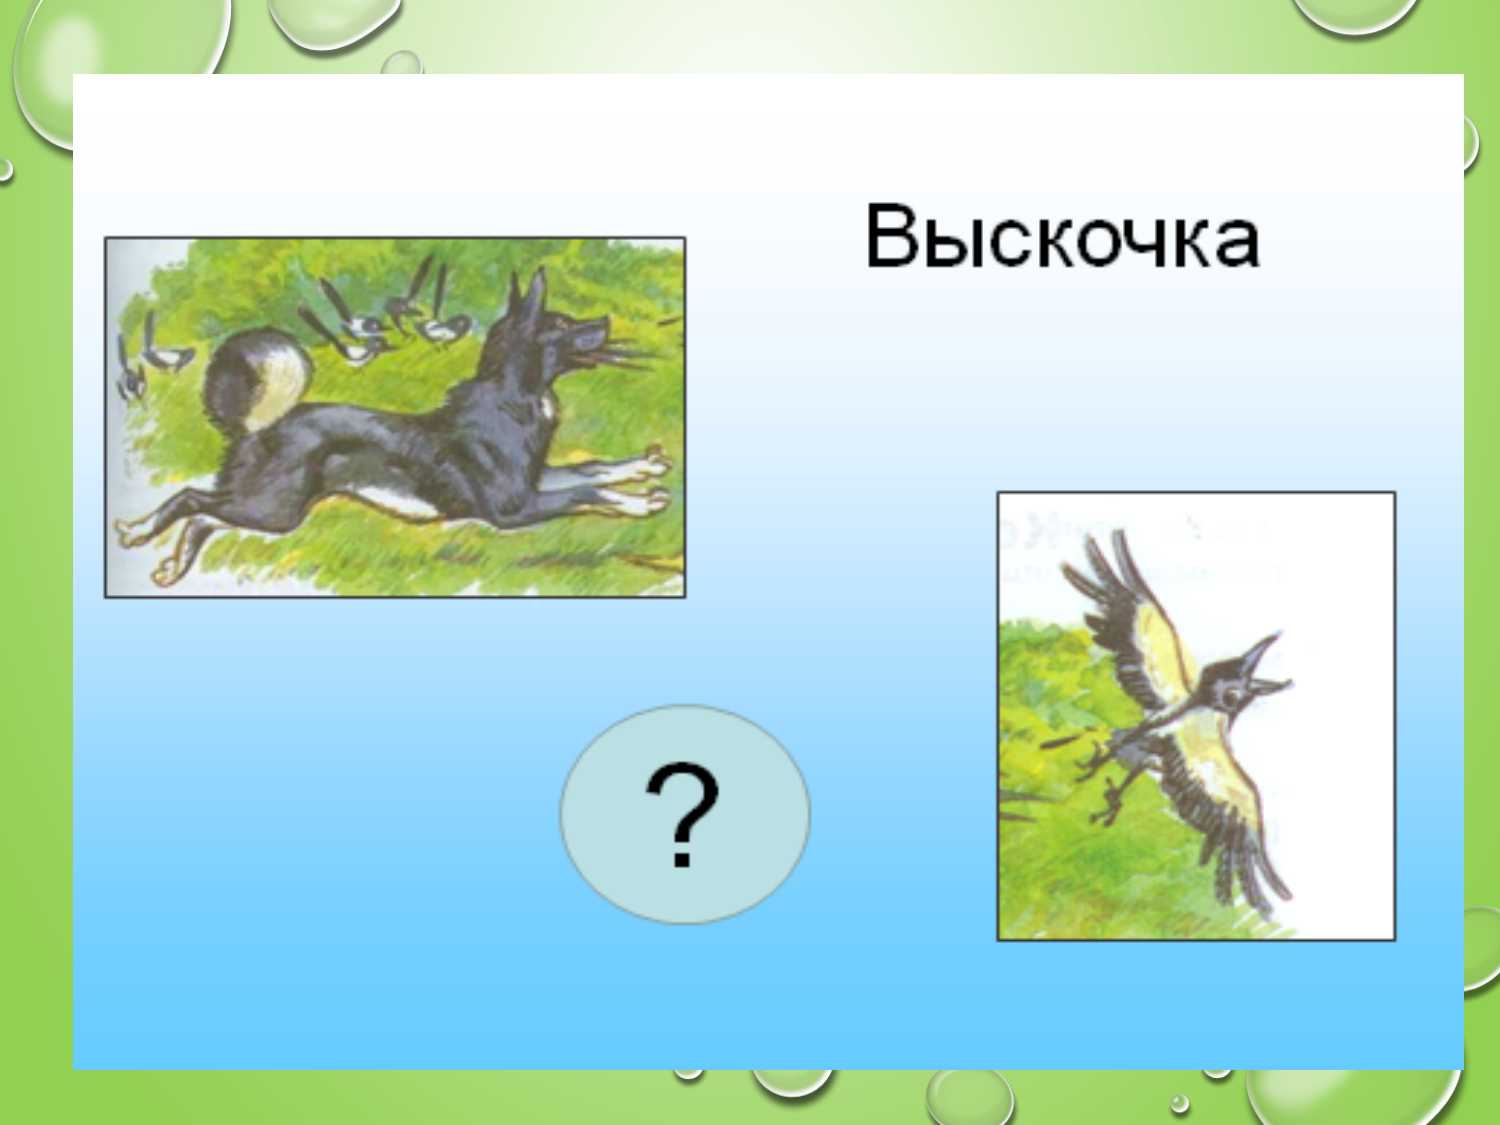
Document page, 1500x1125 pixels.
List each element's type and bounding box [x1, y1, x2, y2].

picture [0, 74, 1500, 1125]
text_box [0, 0, 1500, 75]
